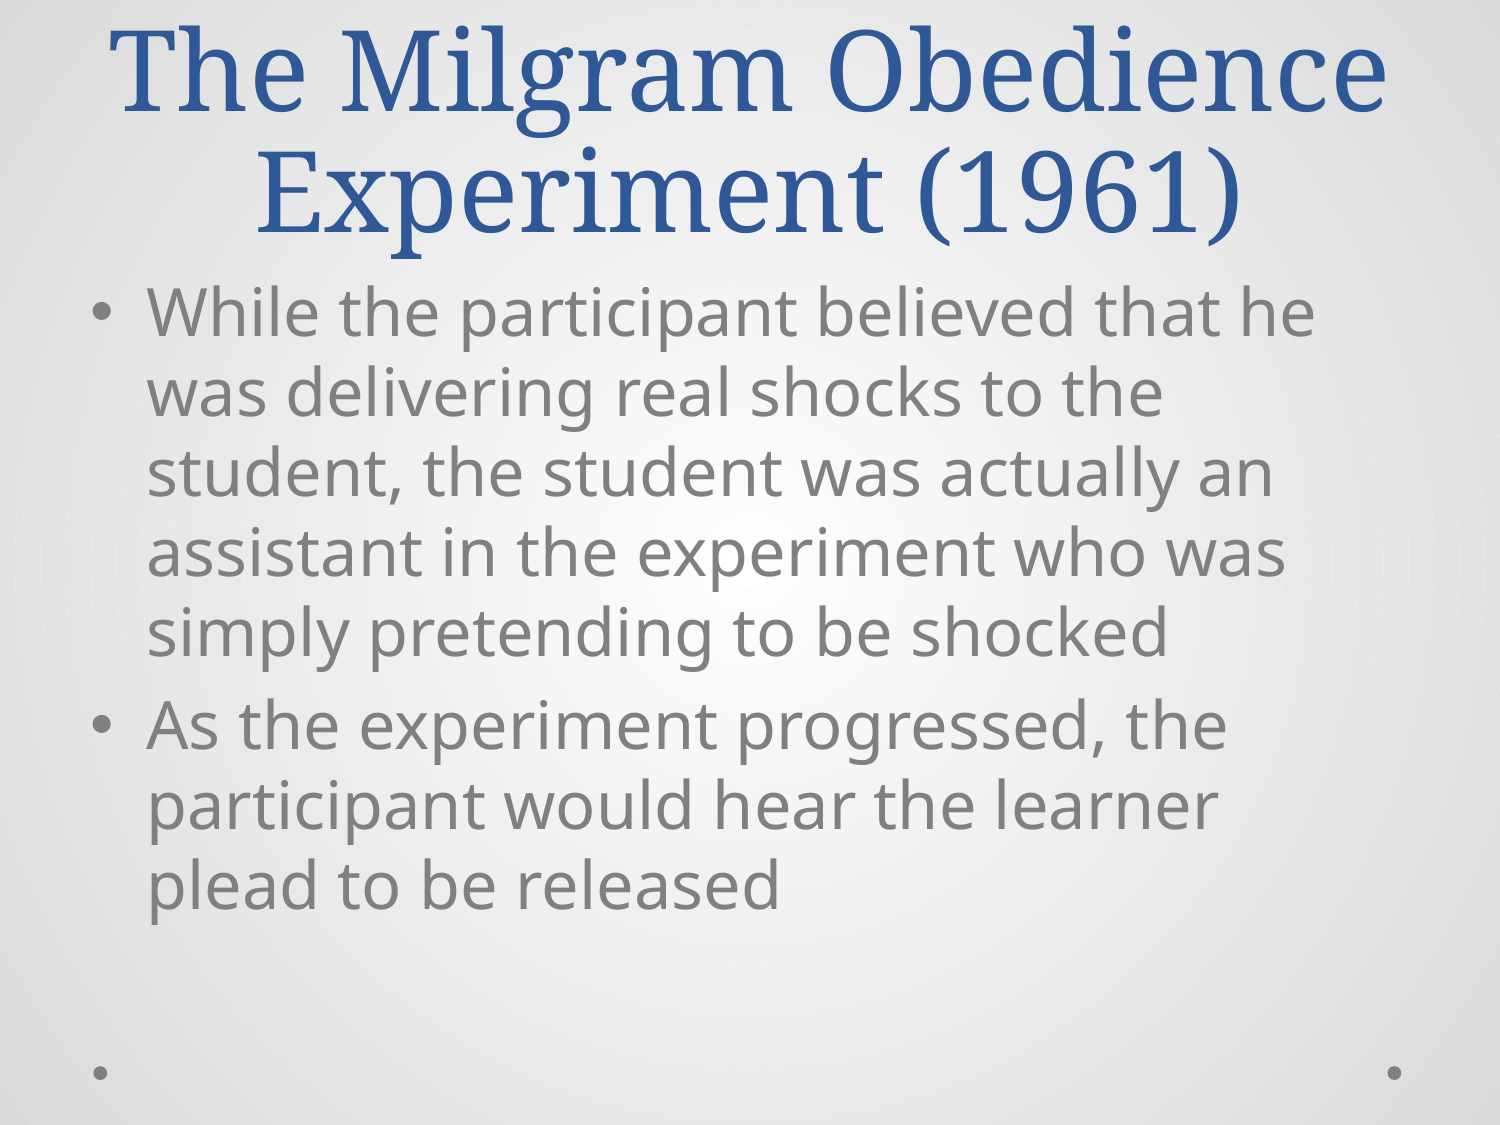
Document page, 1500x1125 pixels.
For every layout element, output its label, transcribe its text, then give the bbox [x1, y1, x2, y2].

list While the participant believed that he was delivering real shocks to the student, the student was actually an assistant in the experiment who was simply pretending to be shocked As the experiment progressed, the participant would hear the learner plead to be released [75, 262, 1425, 1005]
title The Milgram Obedience Experiment (1961) [75, 0, 1425, 262]
